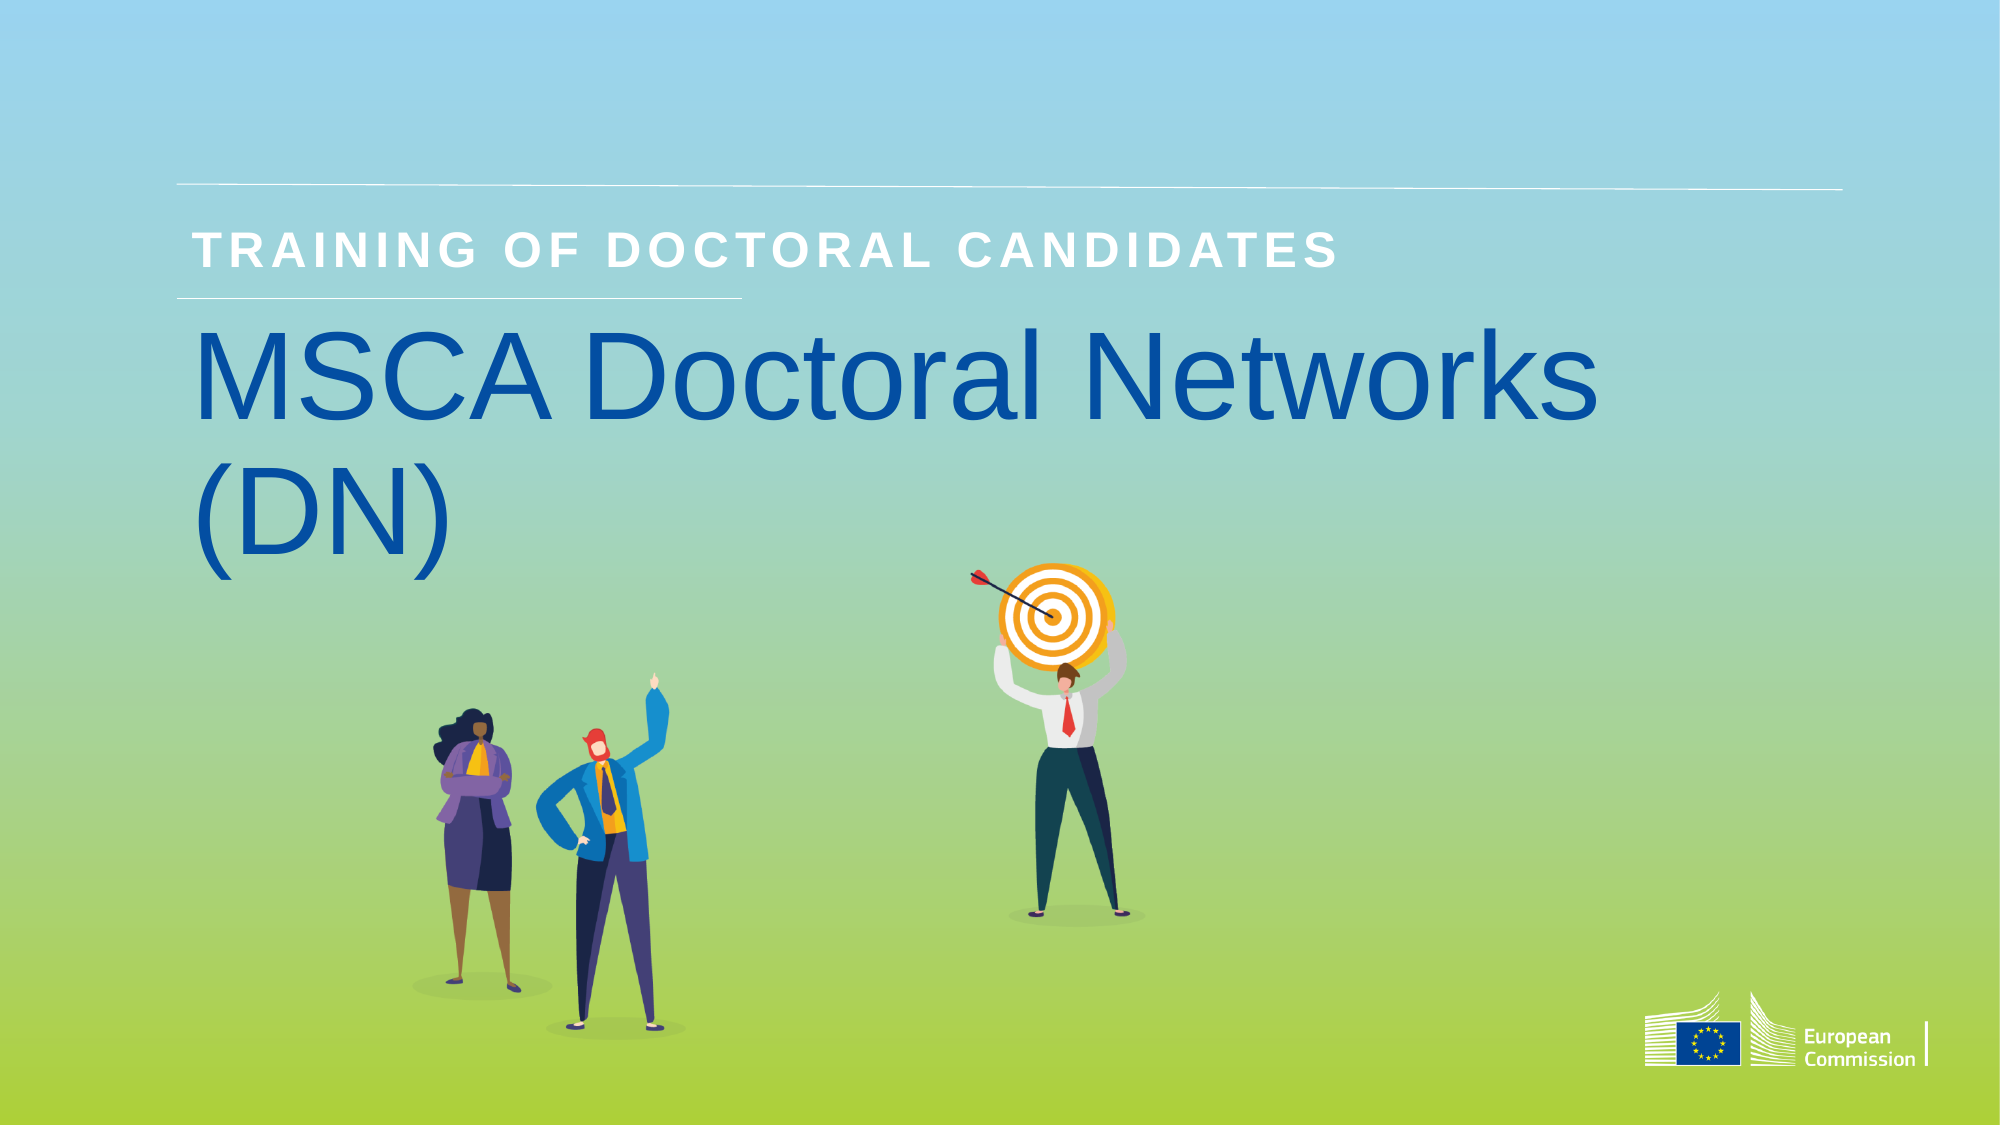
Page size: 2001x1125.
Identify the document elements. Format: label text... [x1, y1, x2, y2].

picture [0, 0, 2000, 1125]
title MSCA Doctoral Networks (DN) [176, 303, 1843, 591]
subtitle Training of doctoral candidates [176, 210, 1843, 291]
